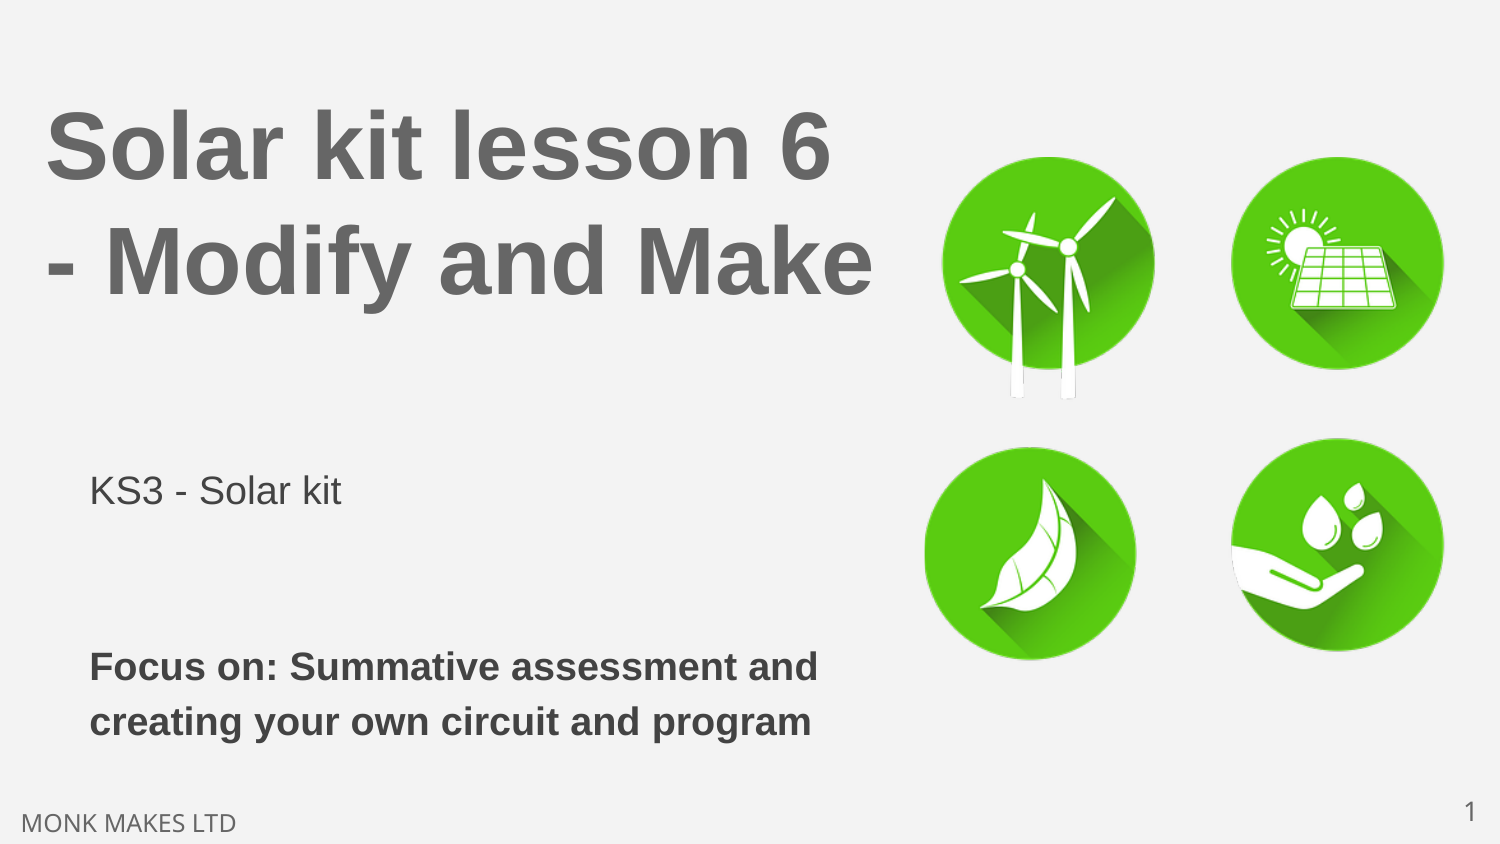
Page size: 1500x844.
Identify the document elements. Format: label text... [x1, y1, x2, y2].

picture [924, 157, 1450, 666]
title Solar kit lesson 6 - Modify and Make [30, 68, 896, 403]
subtitle KS3 - Solar kit Focus on: Summative assessment and creating your own circuit and program [74, 443, 925, 755]
slide_number ‹#› [1403, 779, 1494, 844]
